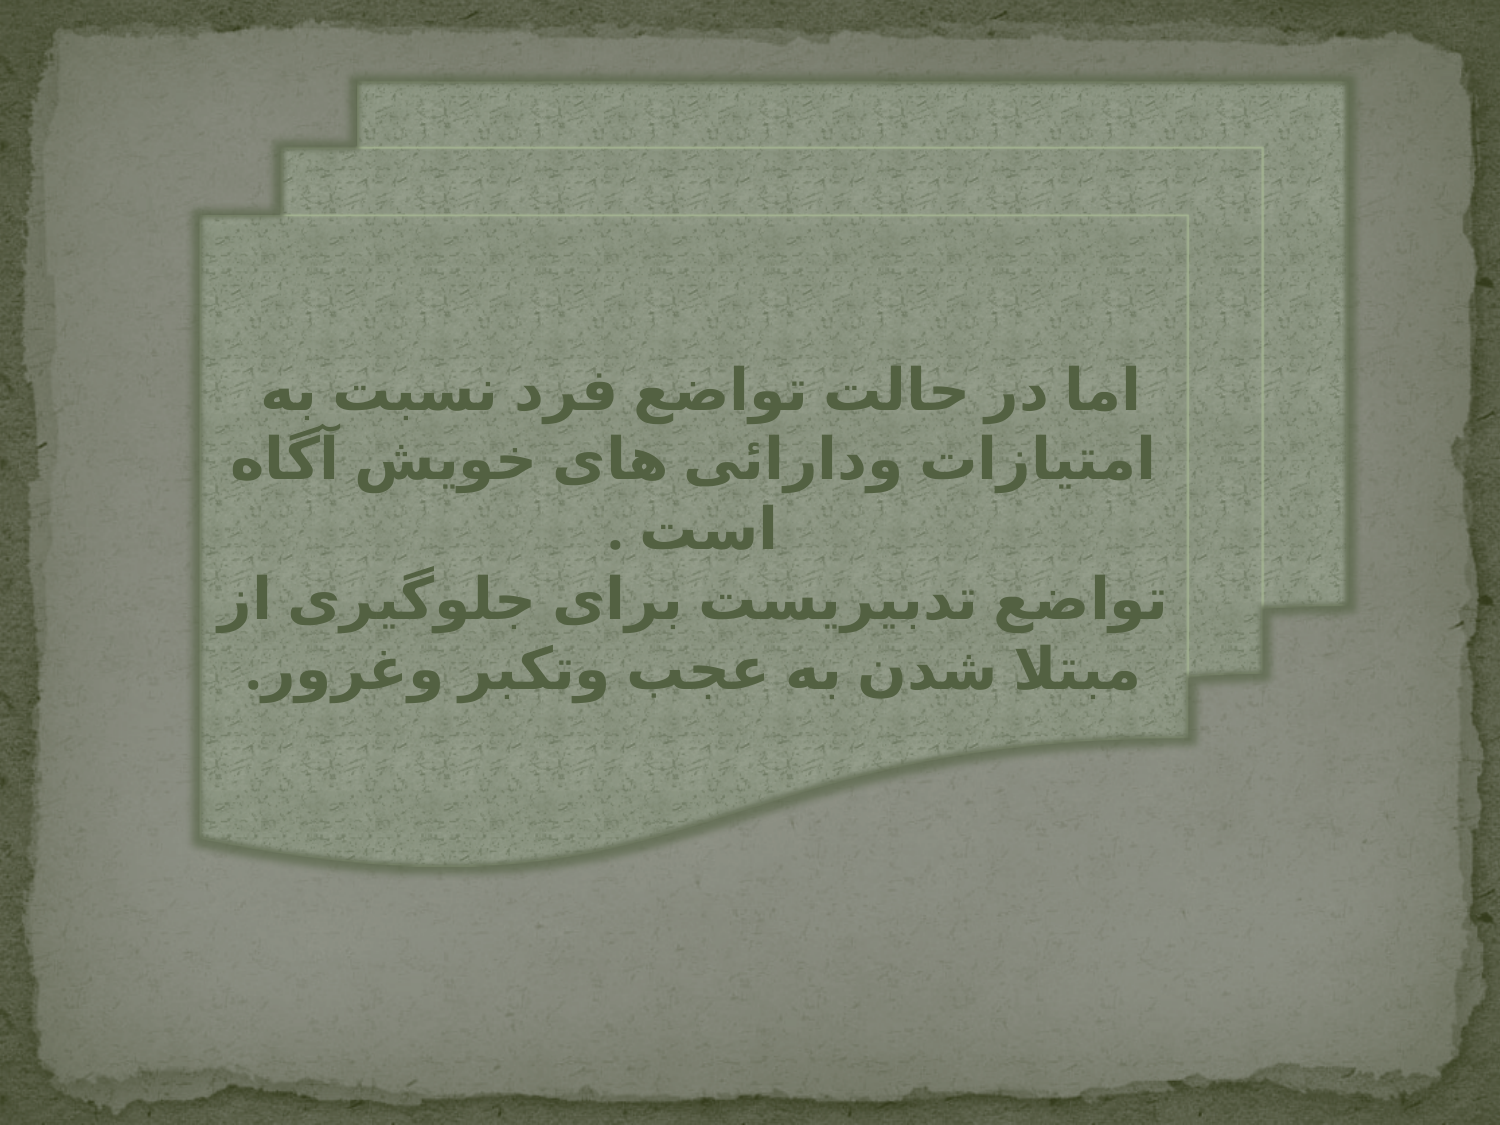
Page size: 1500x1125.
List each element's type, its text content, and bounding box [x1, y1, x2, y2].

text_box اما در حالت تواضع فرد نسبت به امتیازات ودارائی های خویش آگاه است . تواضع تدبیریست برای جلوگیری از مبتلا شدن به عجب وتکبر وغرور. [206, 88, 1341, 860]
